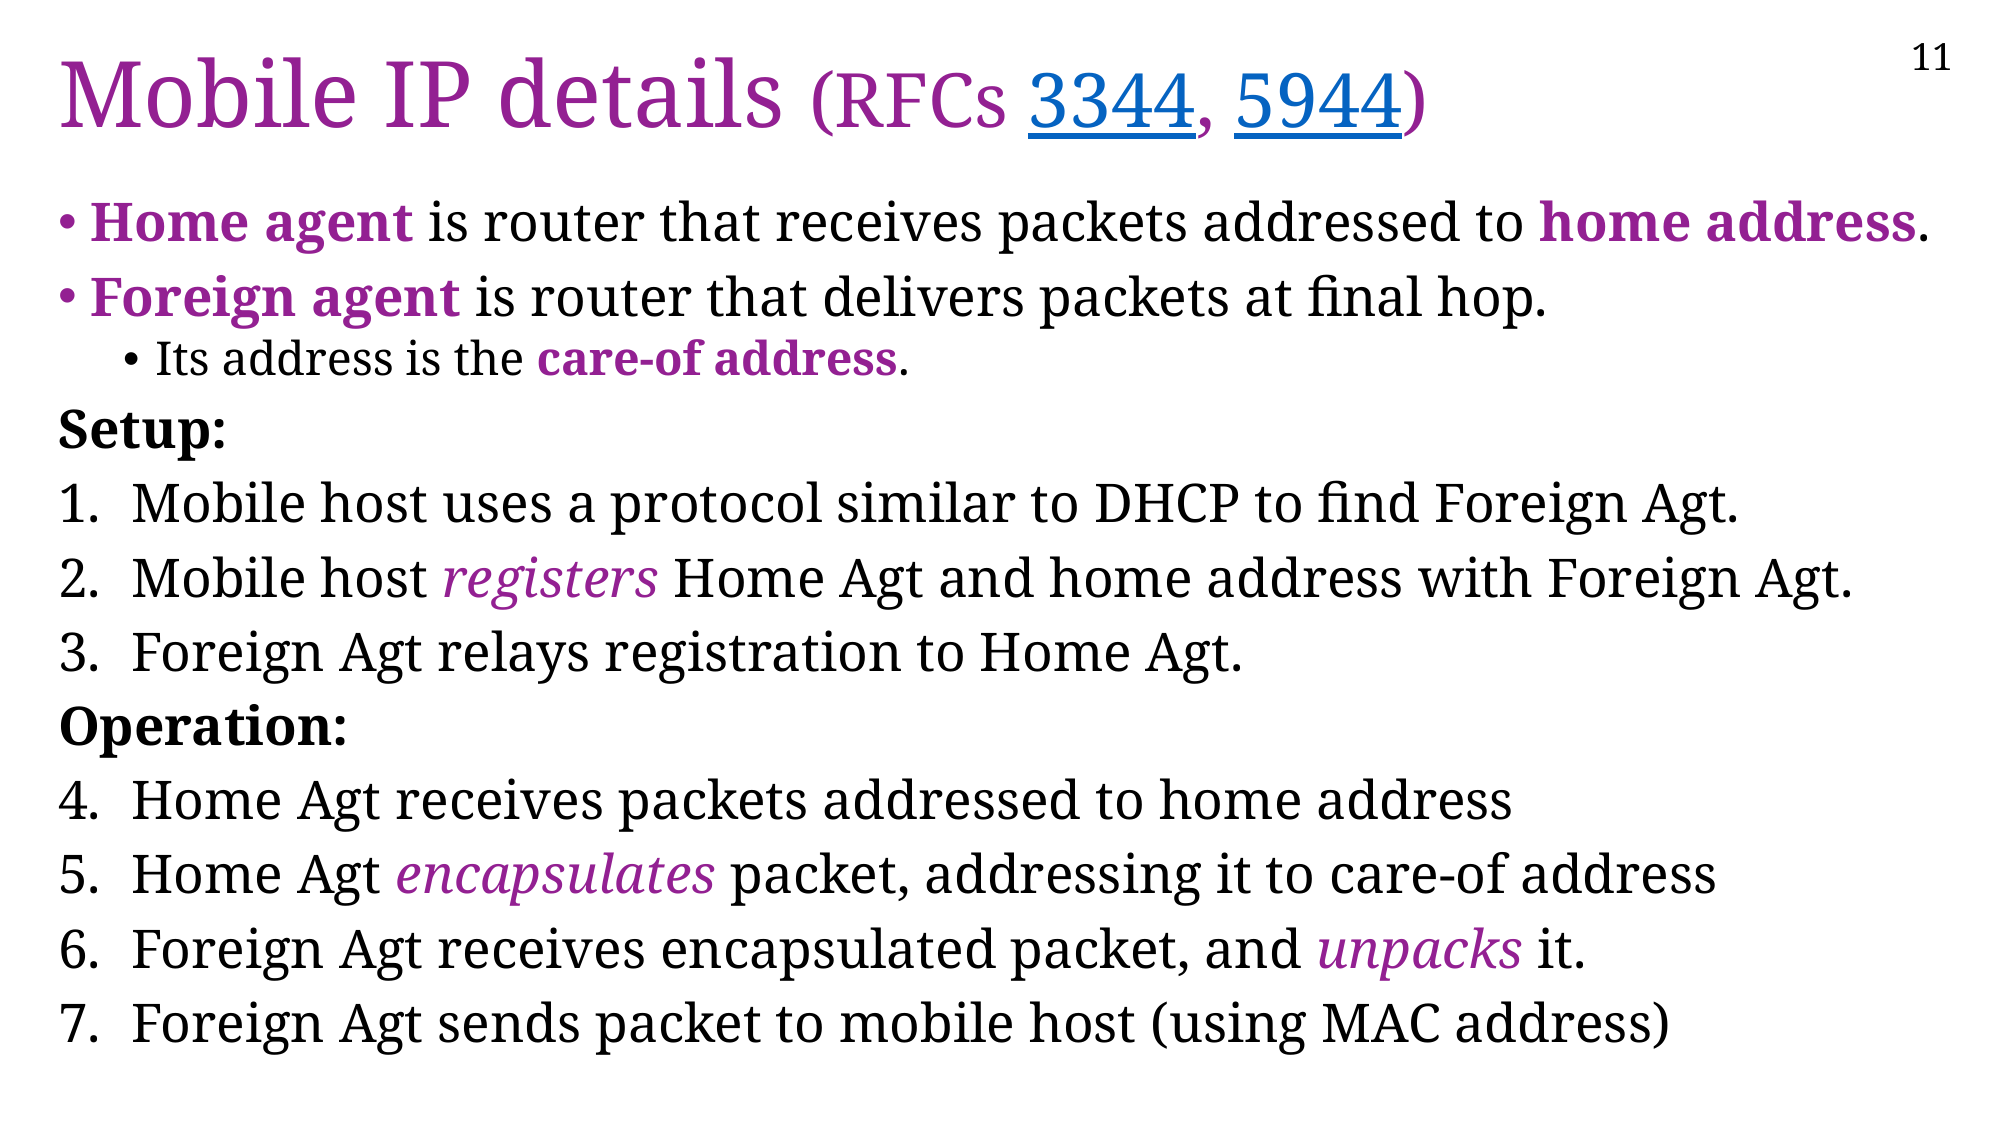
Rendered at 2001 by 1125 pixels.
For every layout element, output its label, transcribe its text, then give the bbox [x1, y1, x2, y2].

title Mobile IP details (RFCs 3344, 5944) [43, 25, 1953, 171]
list Home agent is router that receives packets addressed to home address. Foreign agent is router that delivers packets at final hop. Its address is the care-of address. Setup: Mobile host uses a protocol similar to DHCP to find Foreign Agt. Mobile host registers Home Agt and home address with Foreign Agt. Foreign Agt relays registration to Home Agt. Operation: Home Agt receives packets addressed to home address Home Agt encapsulates packet, addressing it to care-of address Foreign Agt receives encapsulated packet, and unpacks it. Foreign Agt sends packet to mobile host (using MAC address) [43, 188, 1953, 1106]
